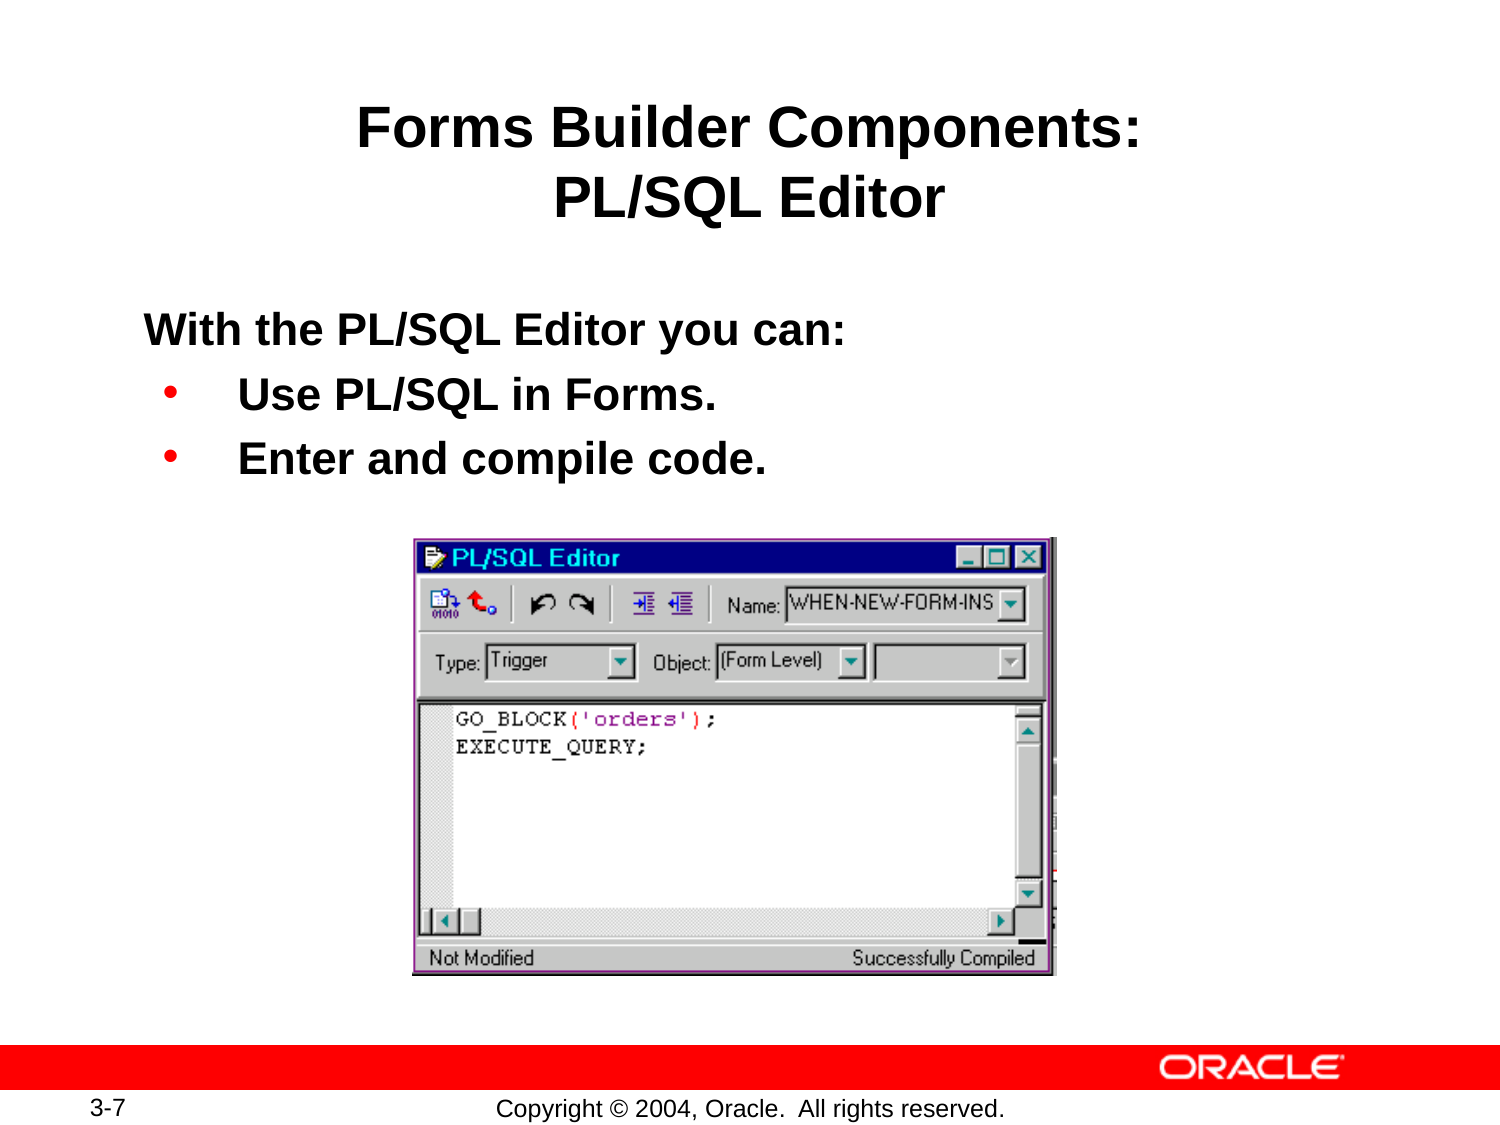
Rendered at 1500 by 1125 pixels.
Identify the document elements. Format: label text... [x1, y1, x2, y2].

title Forms Builder Components: PL/SQL Editor [149, 87, 1351, 232]
text_box With the PL/SQL Editor you can: Use PL/SQL in Forms. Enter and compile code. [141, 297, 1350, 486]
picture [412, 537, 1057, 976]
